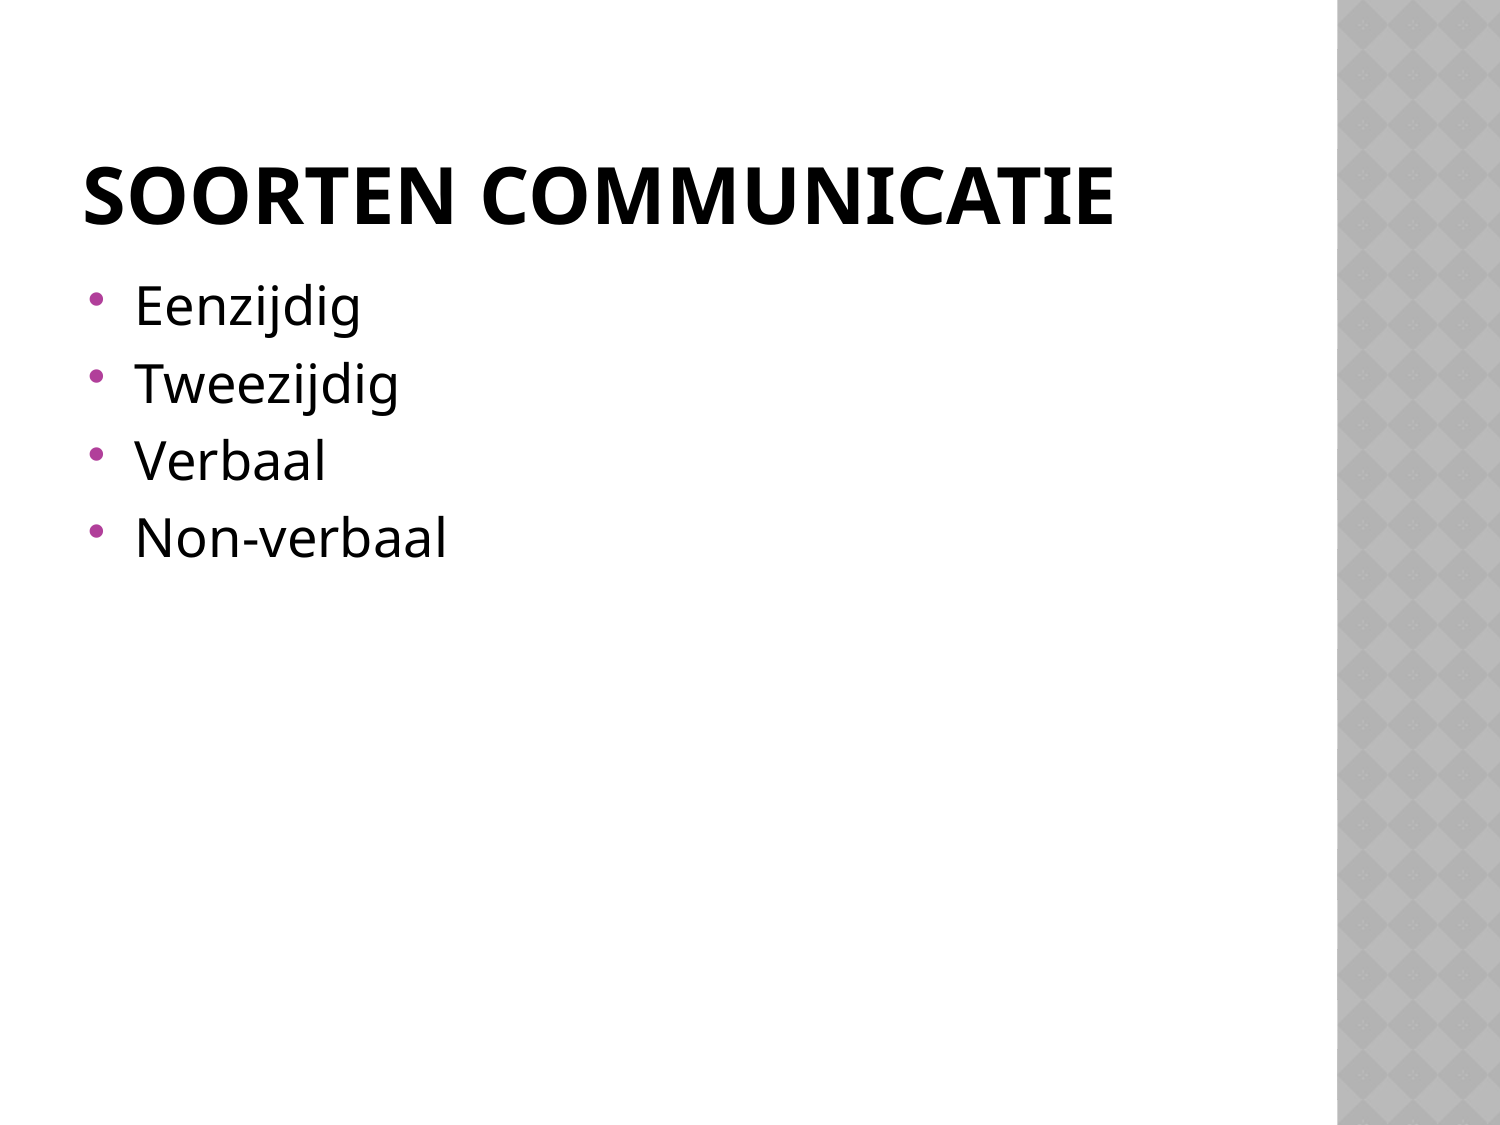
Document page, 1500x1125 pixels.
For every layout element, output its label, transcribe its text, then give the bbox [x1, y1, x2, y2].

list Eenzijdig Tweezijdig Verbaal Non-verbaal [75, 264, 1263, 1059]
title Soorten communicatie [75, 52, 1263, 240]
